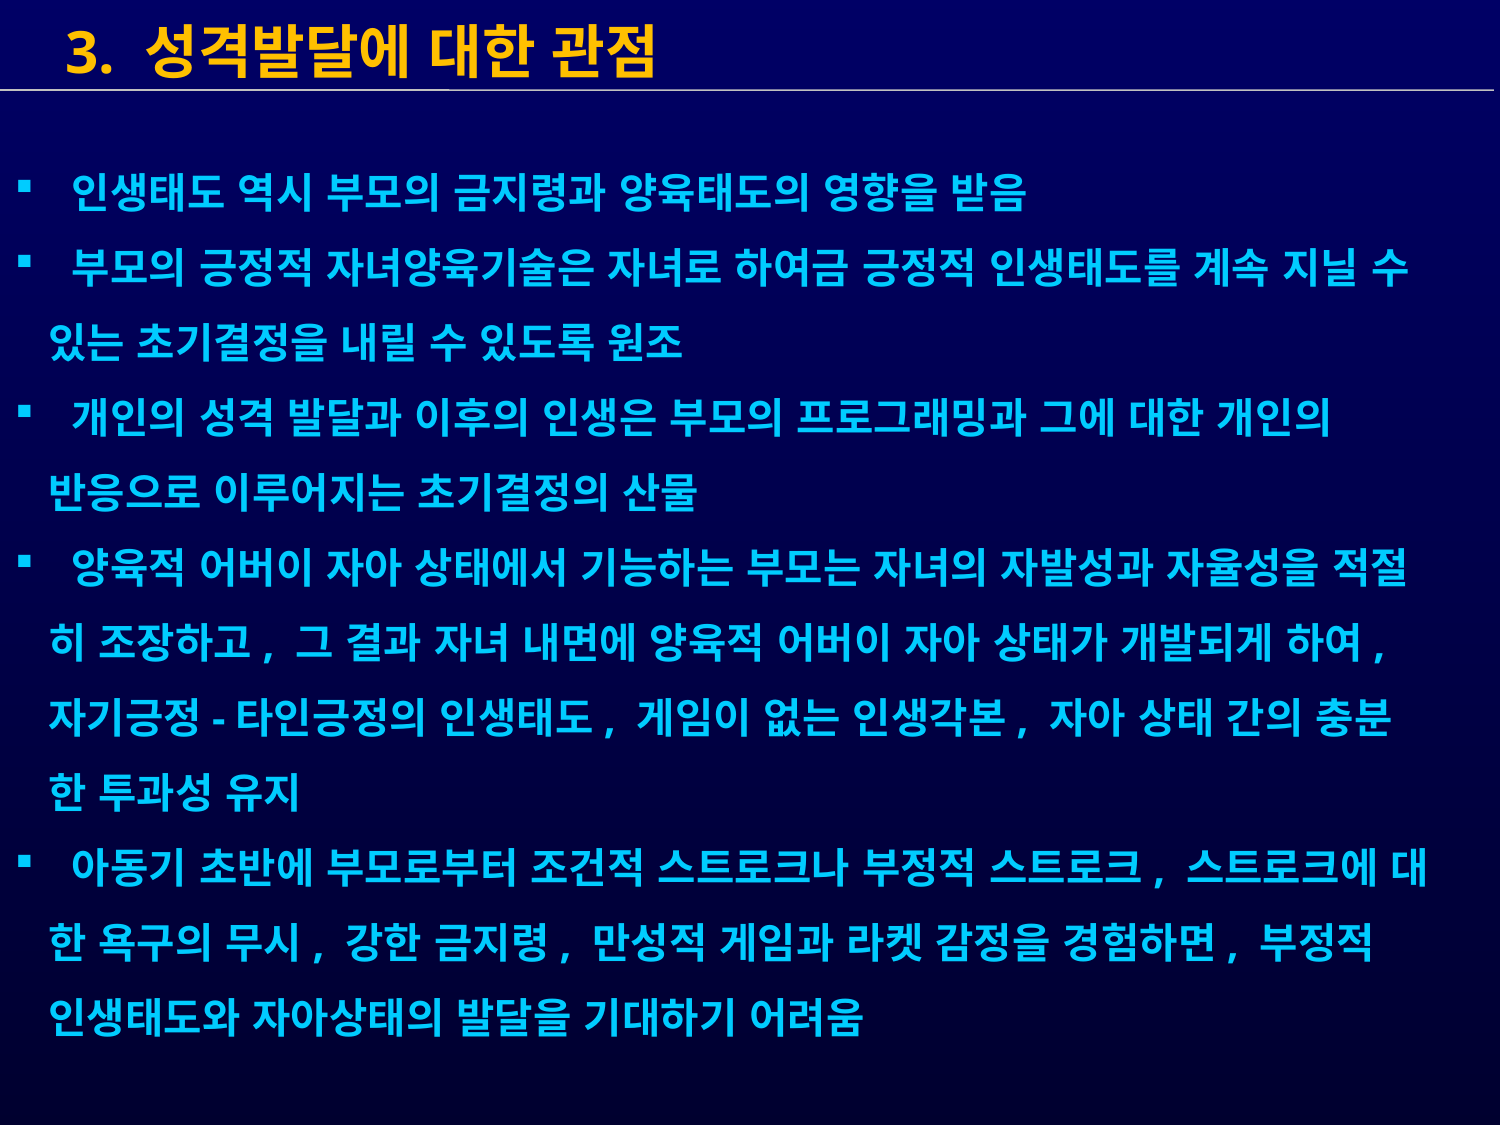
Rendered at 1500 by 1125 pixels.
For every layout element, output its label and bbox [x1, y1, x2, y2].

text_box [0, 6, 1500, 1059]
